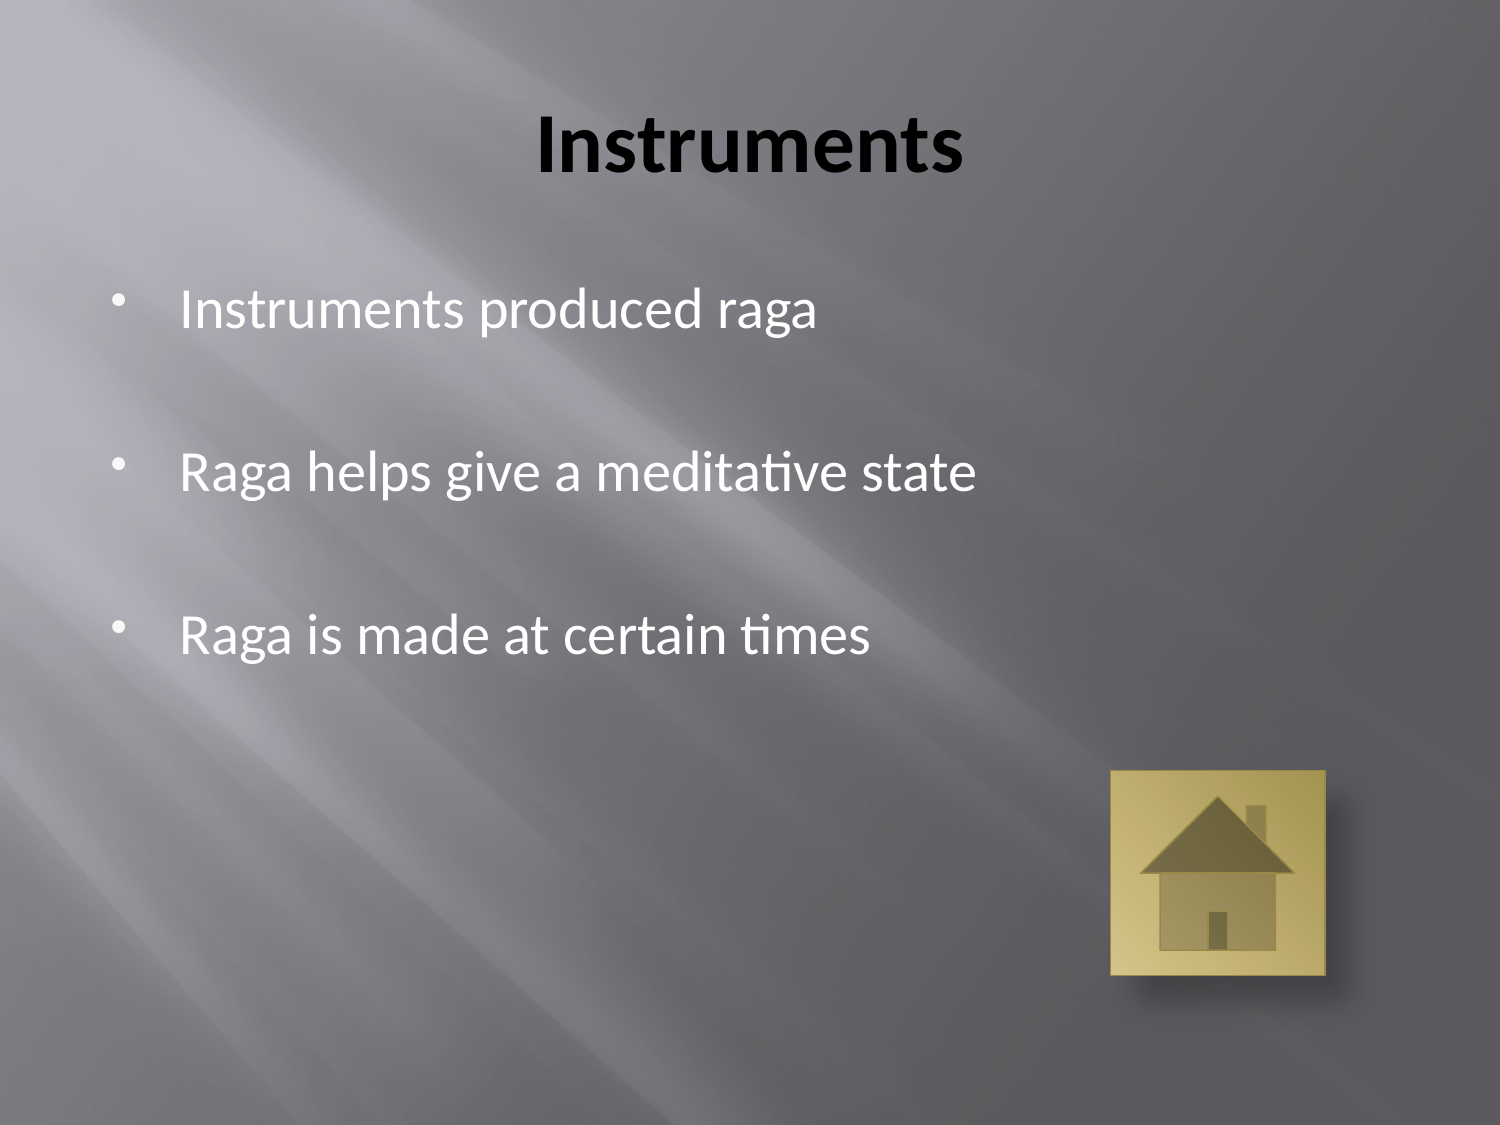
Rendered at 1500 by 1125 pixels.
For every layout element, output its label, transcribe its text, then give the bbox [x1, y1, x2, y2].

text_box [1110, 770, 1326, 976]
list Instruments produced raga Raga helps give a meditative state Raga is made at certain times [75, 262, 1425, 1035]
title Instruments [75, 45, 1425, 233]
